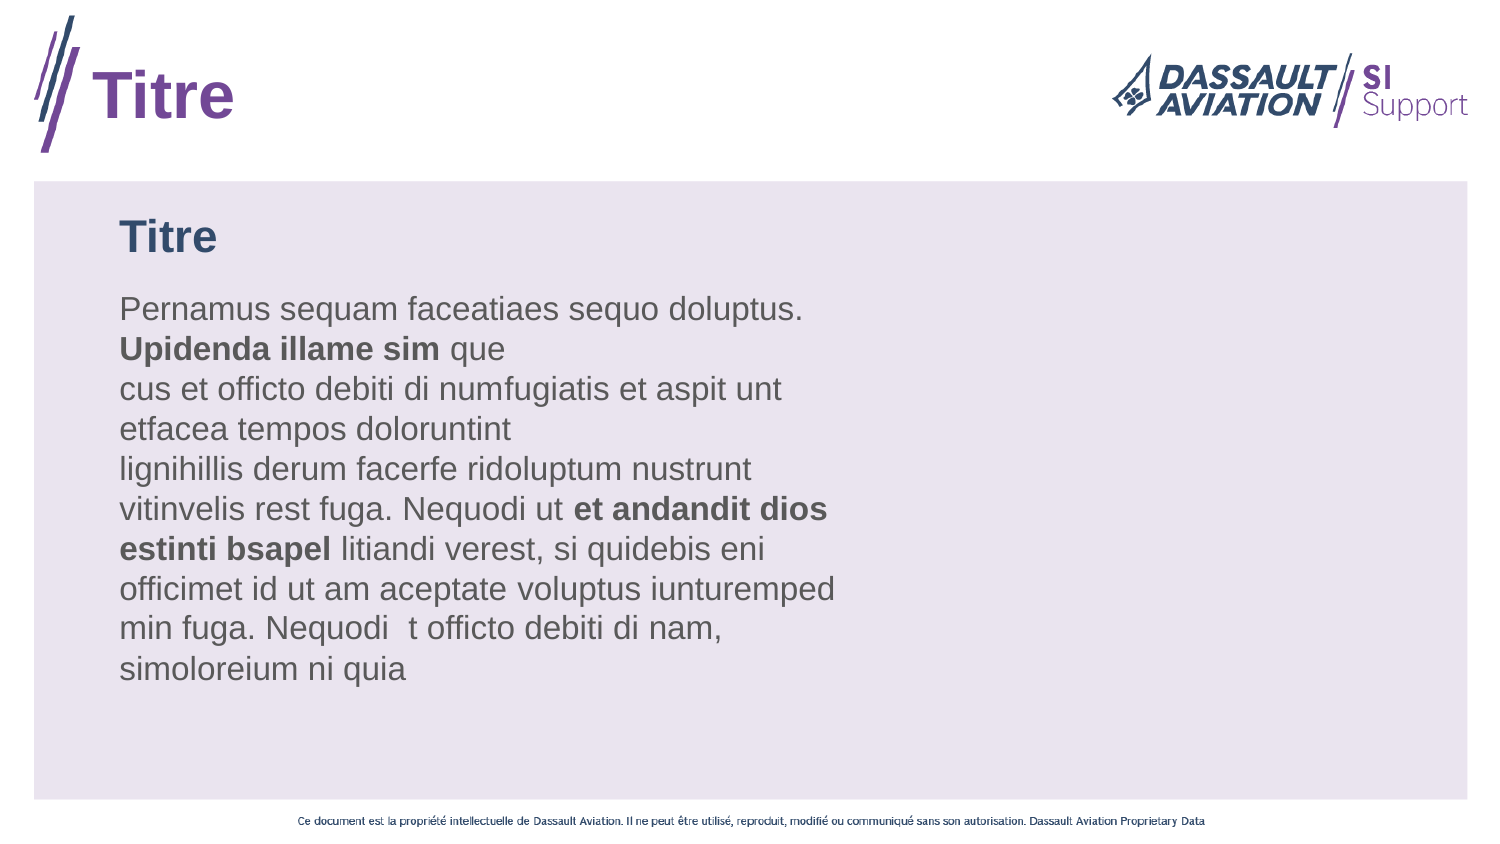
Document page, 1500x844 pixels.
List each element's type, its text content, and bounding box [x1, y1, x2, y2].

text_box Pernamus sequam faceatiaes sequo doluptus. Upidenda illame sim que cus et officto debiti di numfugiatis et aspit unt etfacea tempos doloruntint lignihillis derum facerfe ridoluptum nustrunt vitinvelis rest fuga. Nequodi ut et andandit dios estinti bsapel litiandi verest, si quidebis eni officimet id ut am aceptate voluptus iunturemped min fuga. Nequodi t officto debiti di nam, simoloreium ni quia [104, 280, 892, 694]
picture [0, 0, 1500, 844]
text_box Titre [77, 44, 251, 140]
text_box Titre [104, 199, 1255, 269]
